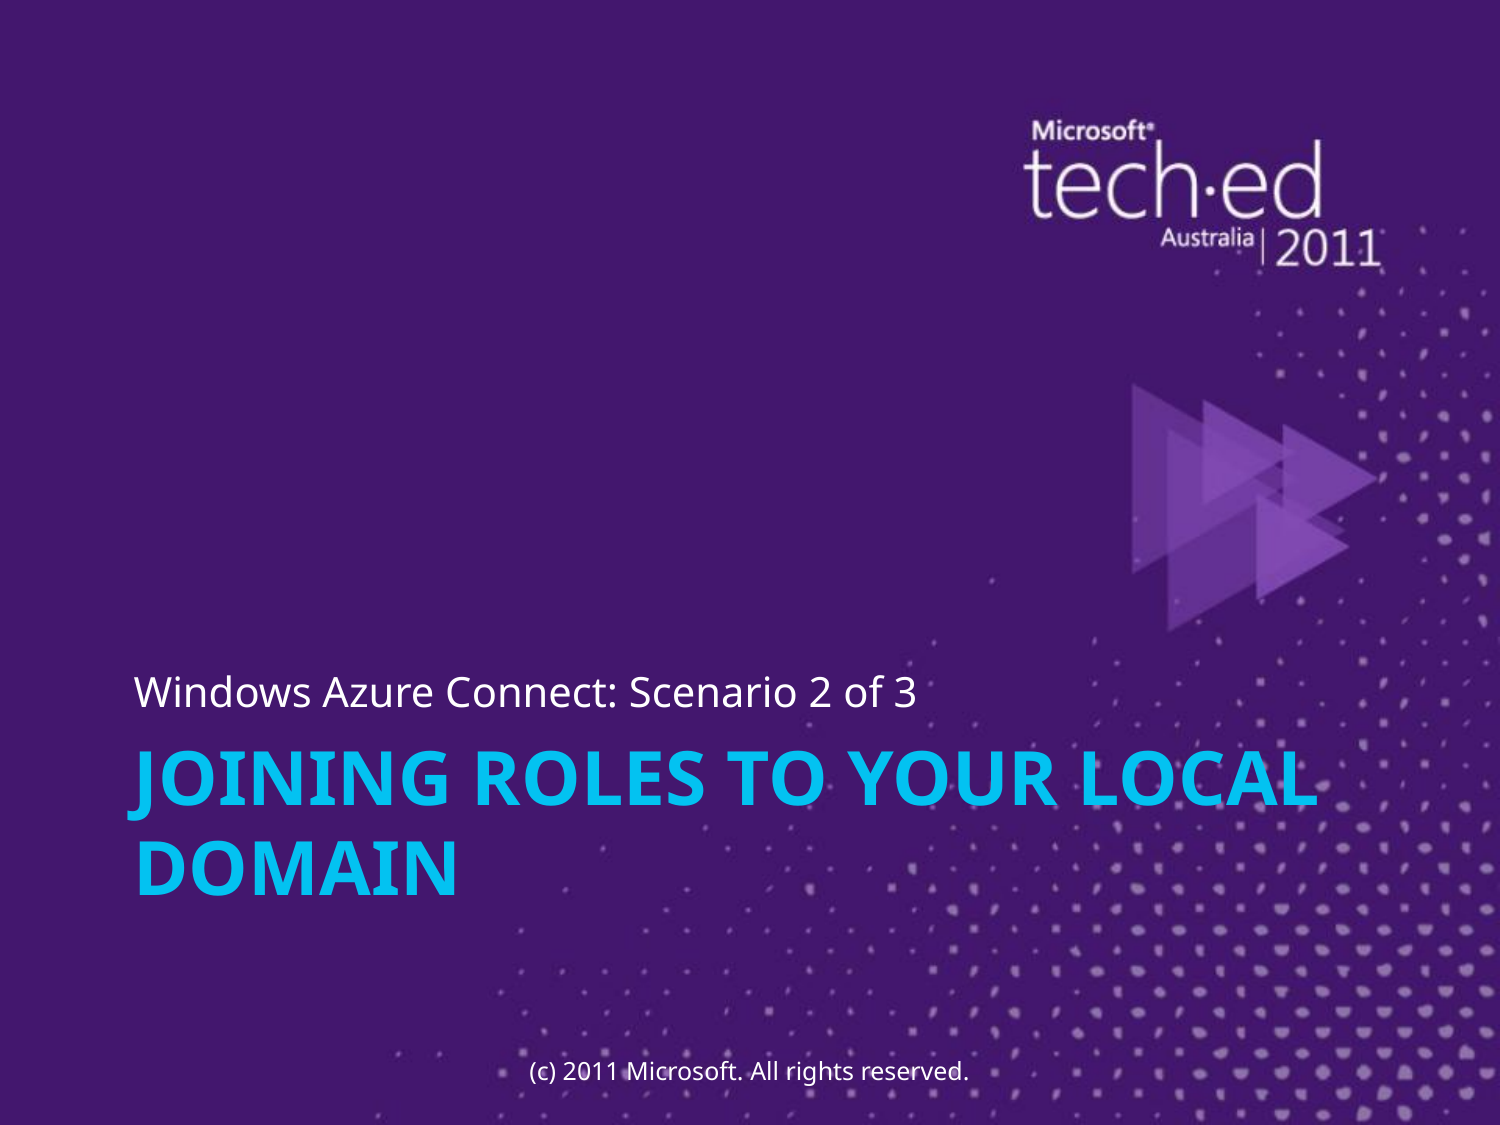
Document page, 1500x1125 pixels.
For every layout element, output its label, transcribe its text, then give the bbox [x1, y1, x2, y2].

footer (c) 2011 Microsoft. All rights reserved. [512, 1042, 988, 1103]
picture [0, 0, 1500, 1125]
list Windows Azure Connect: Scenario 2 of 3 [118, 476, 1394, 723]
title Joining roles to your local domain [118, 723, 1394, 947]
